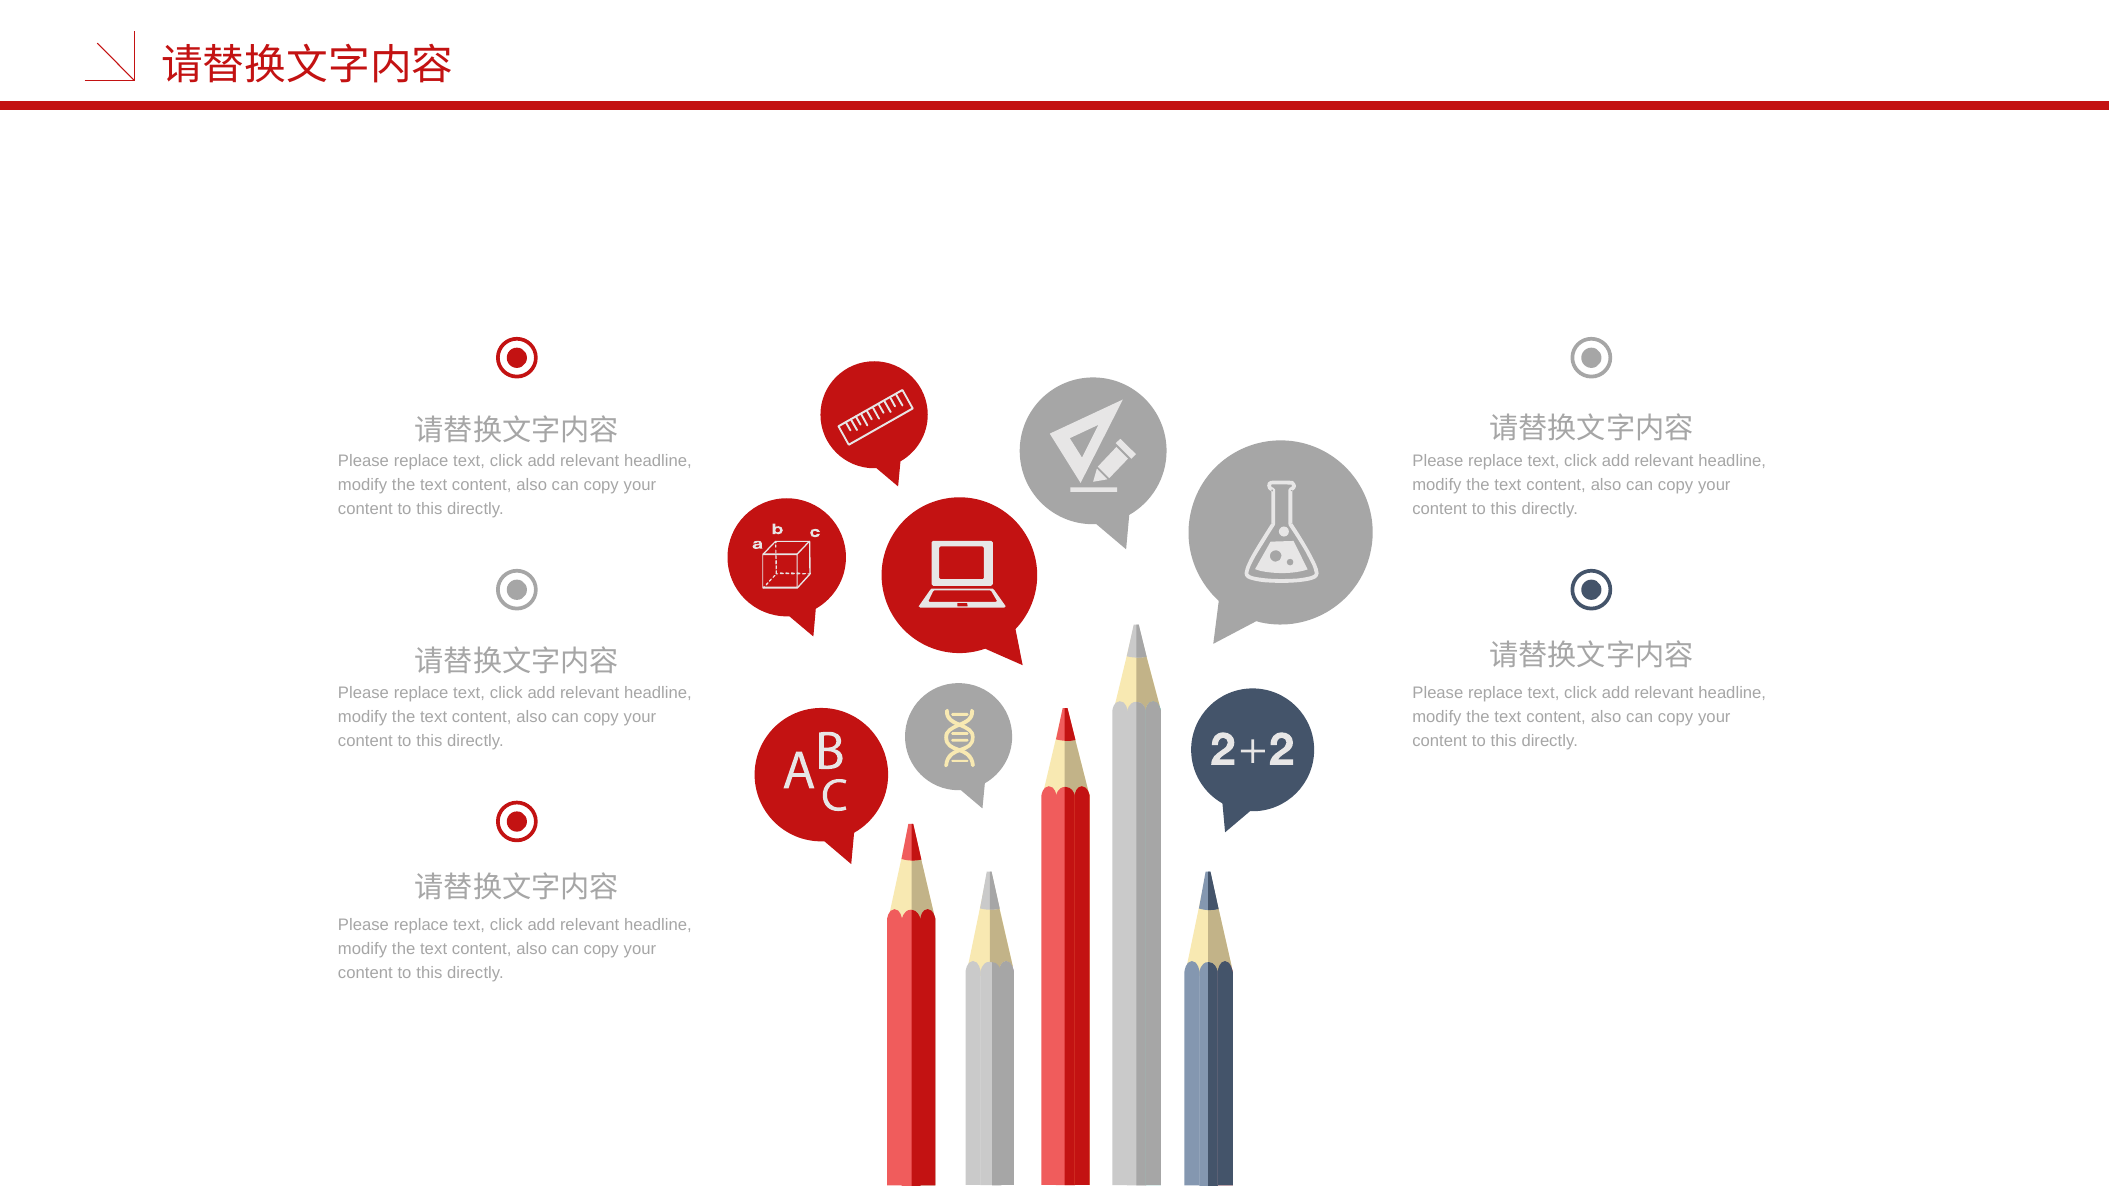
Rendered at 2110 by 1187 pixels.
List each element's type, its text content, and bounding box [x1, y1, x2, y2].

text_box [904, 683, 1013, 809]
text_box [1184, 871, 1233, 1186]
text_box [495, 568, 538, 611]
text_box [1412, 629, 1771, 749]
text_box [1183, 431, 1382, 644]
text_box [1570, 336, 1613, 379]
text_box 请替换文字内容 [145, 22, 500, 94]
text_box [1041, 707, 1090, 1186]
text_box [337, 404, 696, 517]
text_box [1019, 377, 1167, 550]
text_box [337, 861, 696, 981]
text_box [872, 488, 1043, 666]
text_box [495, 336, 538, 379]
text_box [1191, 688, 1315, 833]
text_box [337, 634, 696, 749]
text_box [727, 498, 846, 637]
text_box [887, 823, 936, 1186]
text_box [820, 361, 928, 487]
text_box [495, 800, 538, 843]
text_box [754, 707, 889, 865]
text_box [1412, 402, 1771, 517]
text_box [1112, 624, 1161, 1186]
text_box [965, 871, 1014, 1186]
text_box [1570, 568, 1613, 611]
